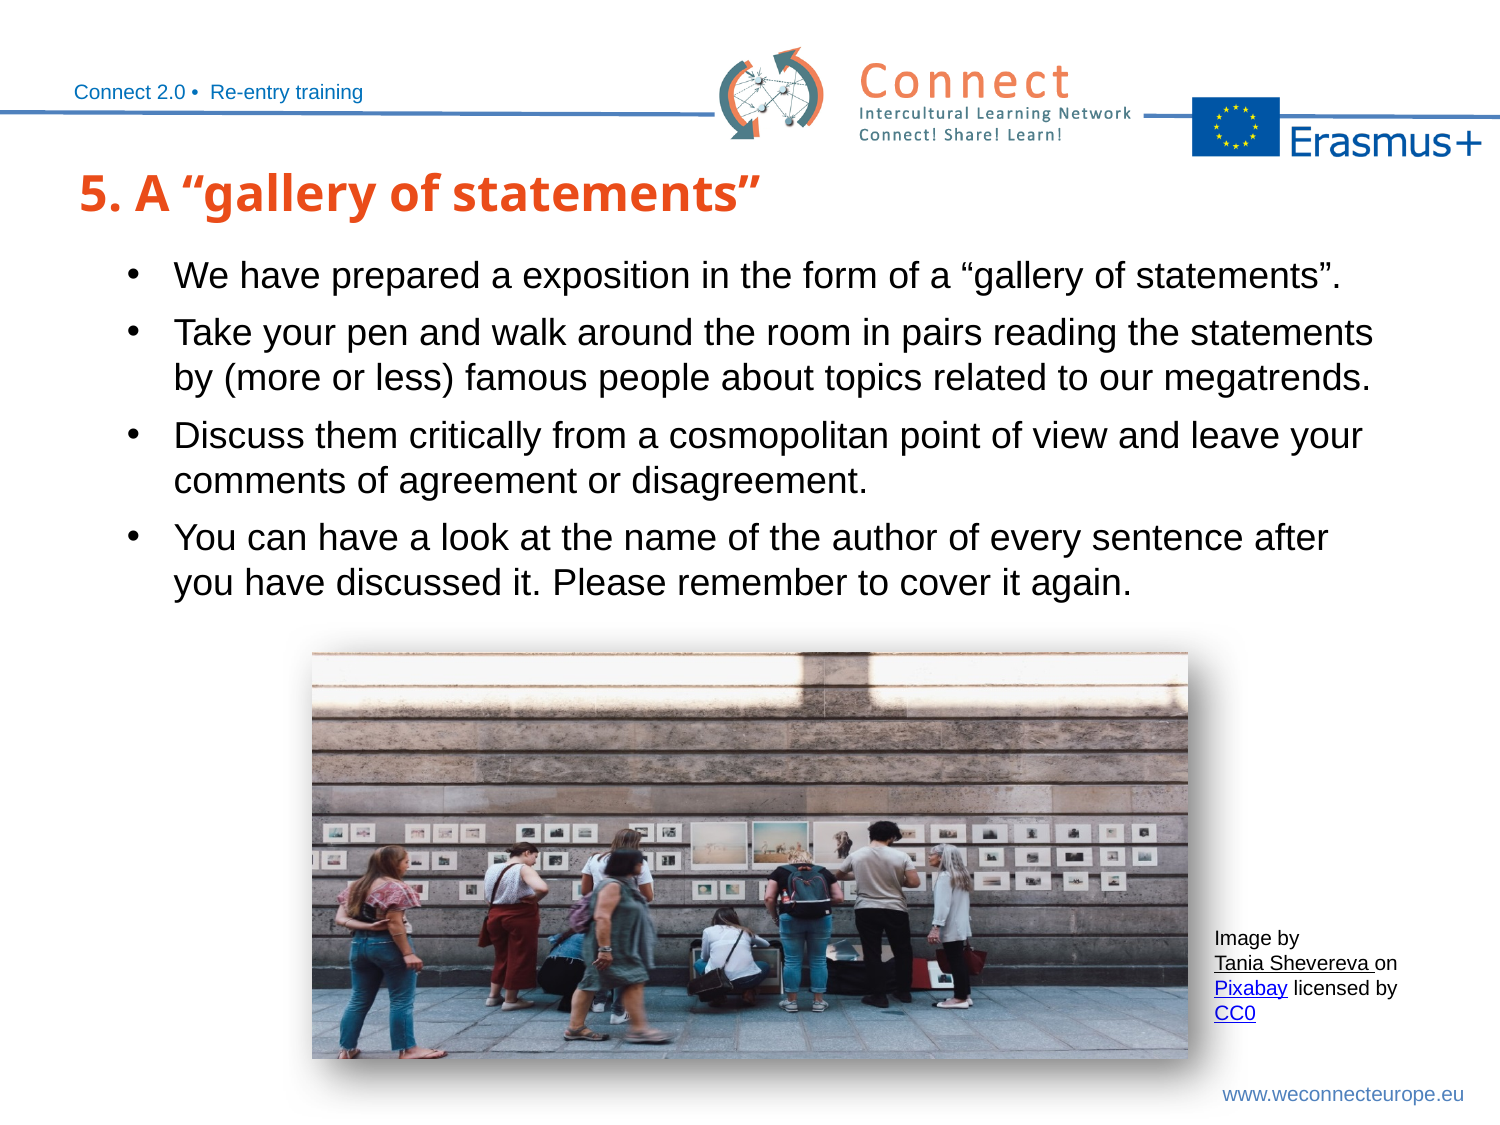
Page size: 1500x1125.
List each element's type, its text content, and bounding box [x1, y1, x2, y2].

picture [714, 42, 1144, 153]
text_box 5. A “gallery of statements” [64, 153, 880, 229]
text_box We have prepared a exposition in the form of a “gallery of statements”. Take your pen and walk around the room in pairs reading the statements by (more or less) famous people about topics related to our megatrends. Discuss them critically from a cosmopolitan point of view and leave your comments of agreement or disagreement. You can have a look at the name of the author of every sentence after you have discussed it. Please remember to cover it again. [112, 243, 1400, 611]
picture [312, 652, 1188, 1059]
picture [1175, 80, 1498, 173]
text_box Image by Tania Shevereva on Pixabay licensed by CC0 [1235, 917, 1447, 1032]
